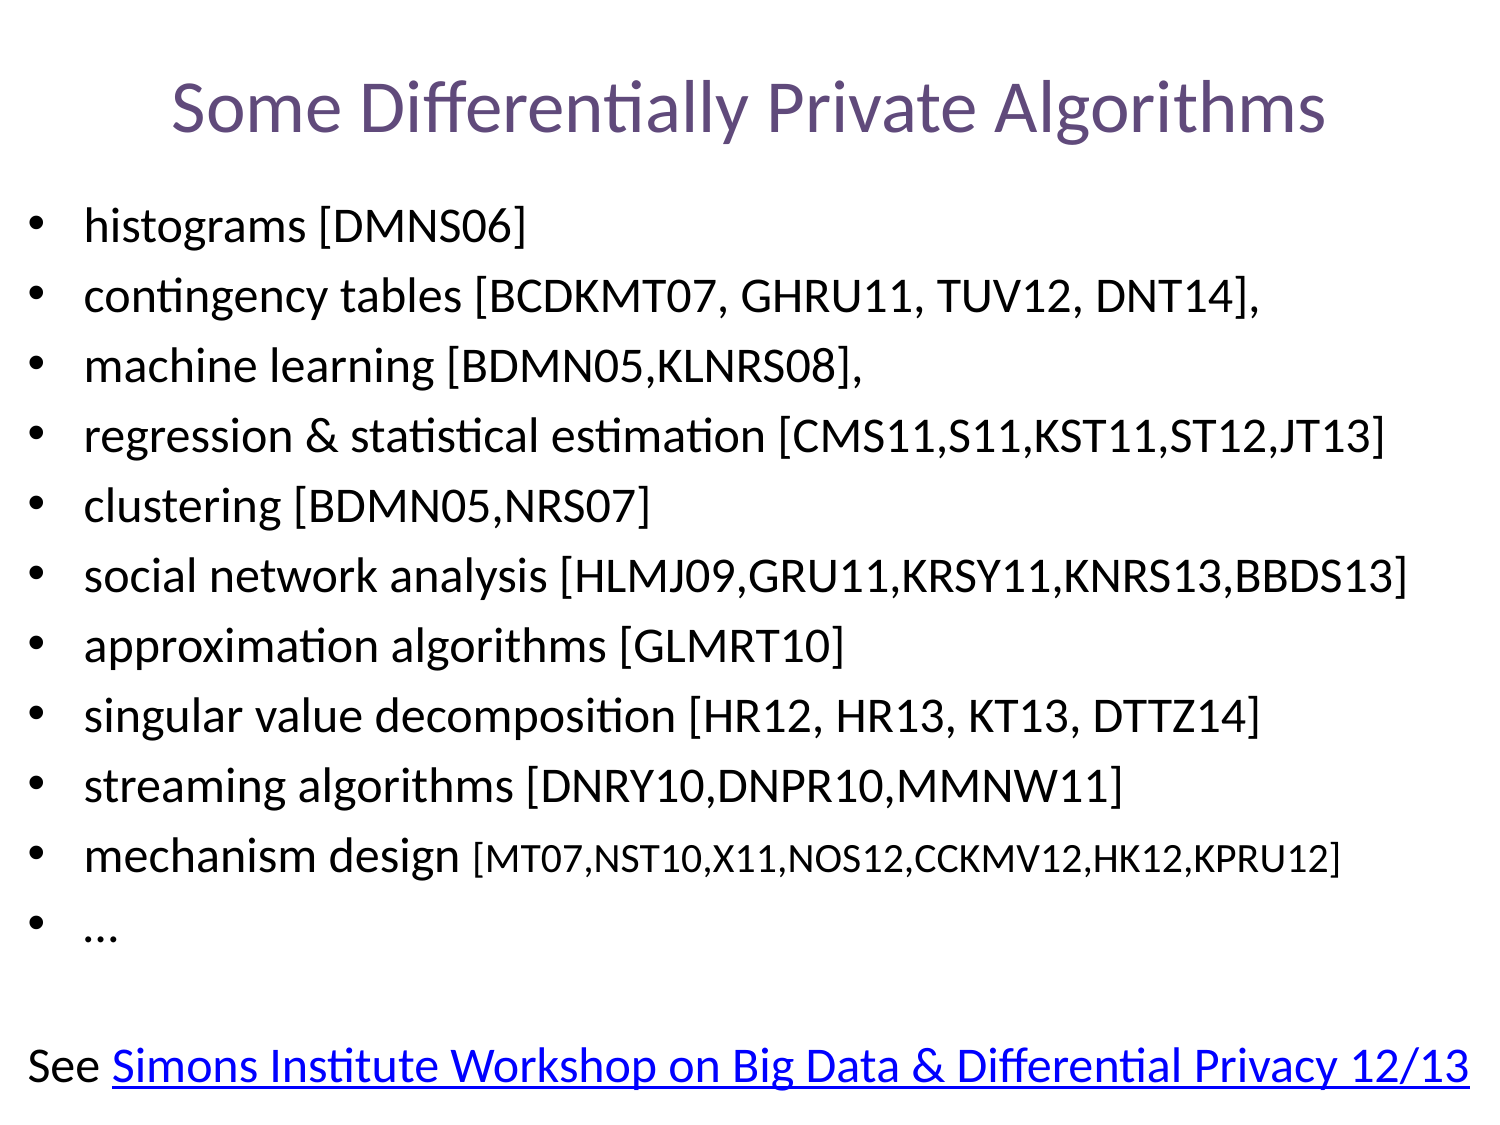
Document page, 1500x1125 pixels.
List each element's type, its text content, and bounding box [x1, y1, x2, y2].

list histograms [DMNS06] contingency tables [BCDKMT07, GHRU11, TUV12, DNT14], machine learning [BDMN05,KLNRS08], regression & statistical estimation [CMS11,S11,KST11,ST12,JT13] clustering [BDMN05,NRS07] social network analysis [HLMJ09,GRU11,KRSY11,KNRS13,BBDS13] approximation algorithms [GLMRT10] singular value decomposition [HR12, HR13, KT13, DTTZ14] streaming algorithms [DNRY10,DNPR10,MMNW11] mechanism design [MT07,NST10,X11,NOS12,CCKMV12,HK12,KPRU12] … See Simons Institute Workshop on Big Data & Differential Privacy 12/13 [12, 184, 1500, 1100]
title Some Differentially Private Algorithms [75, 24, 1425, 180]
